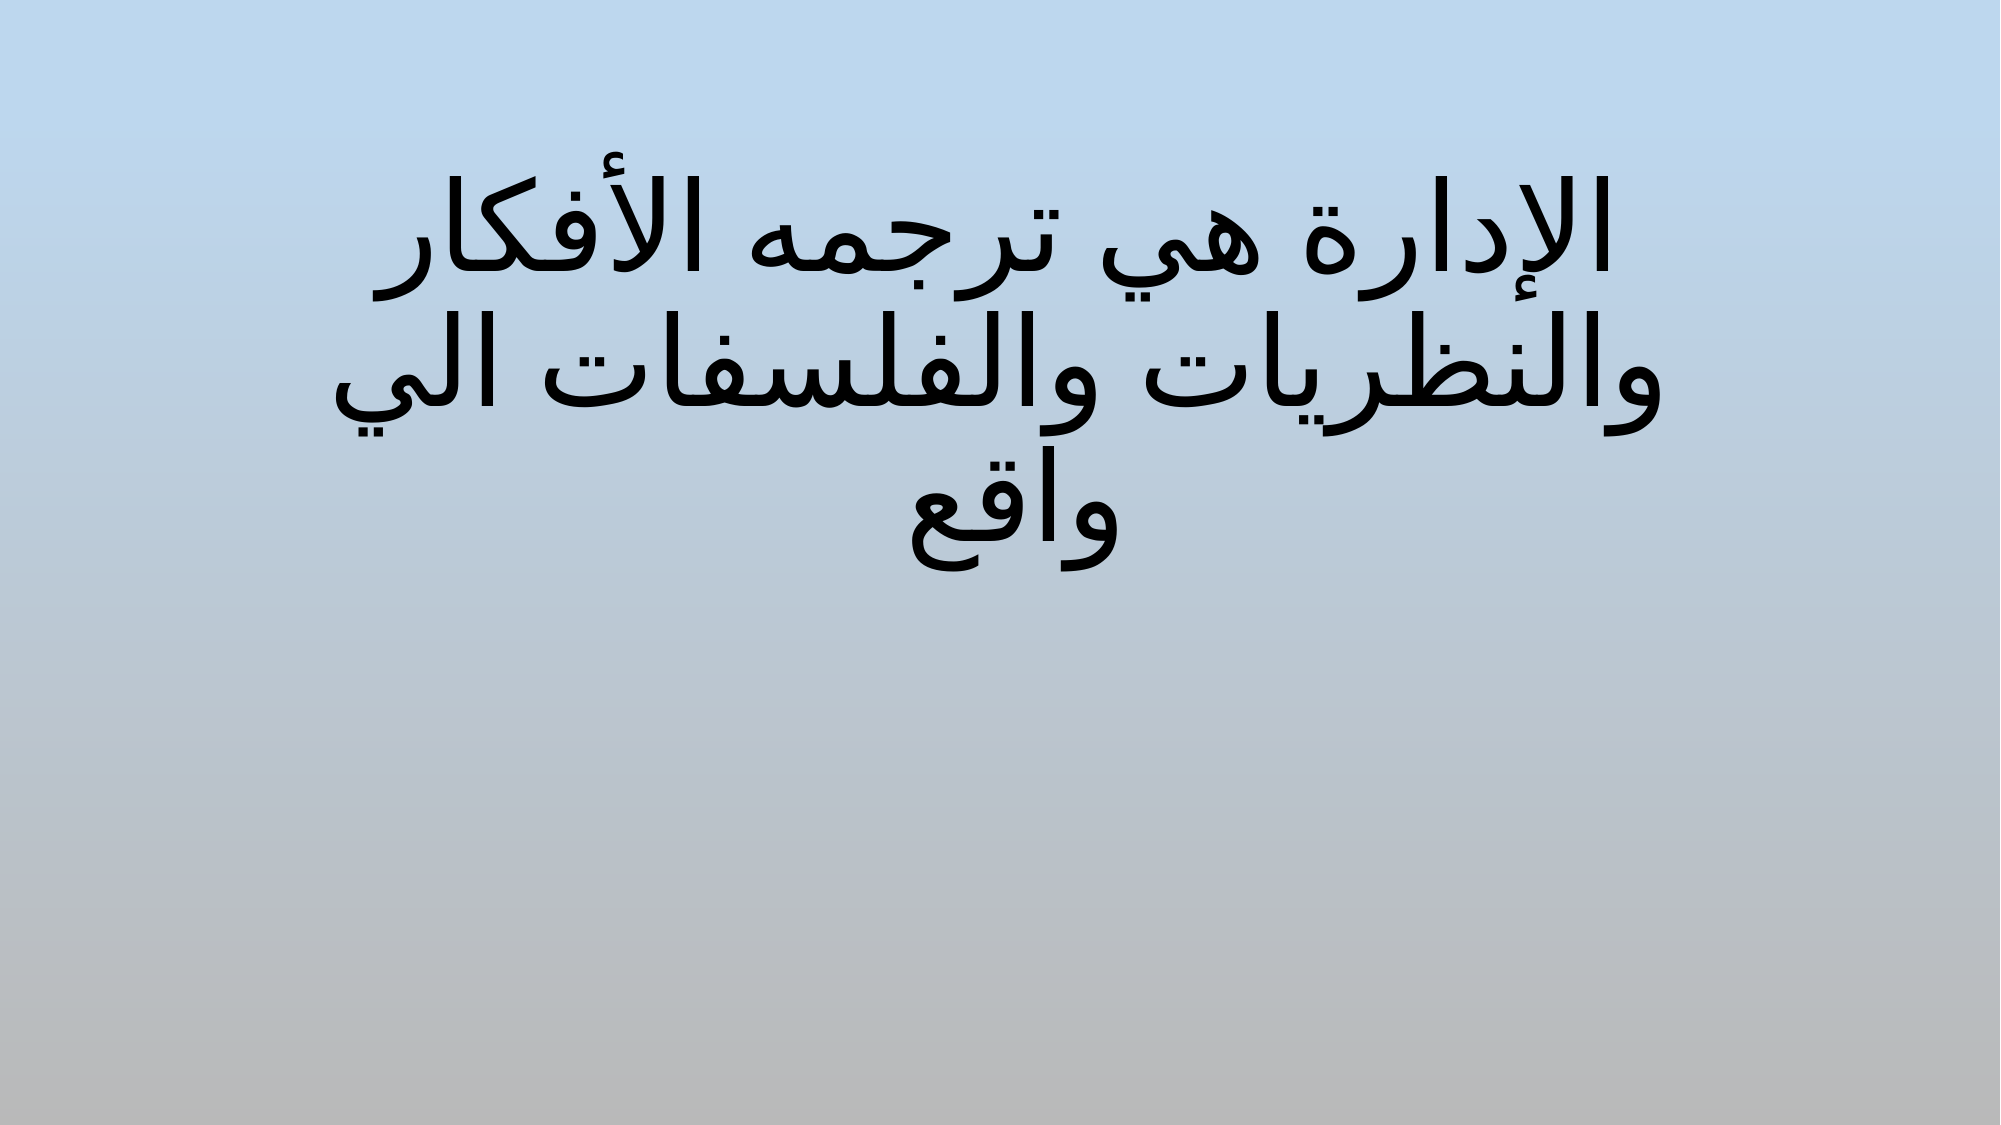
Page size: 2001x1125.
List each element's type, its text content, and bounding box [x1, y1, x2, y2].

title الإدارة هي ترجمه الأفكار والنظريات والفلسفات الي واقع [249, 184, 1750, 576]
